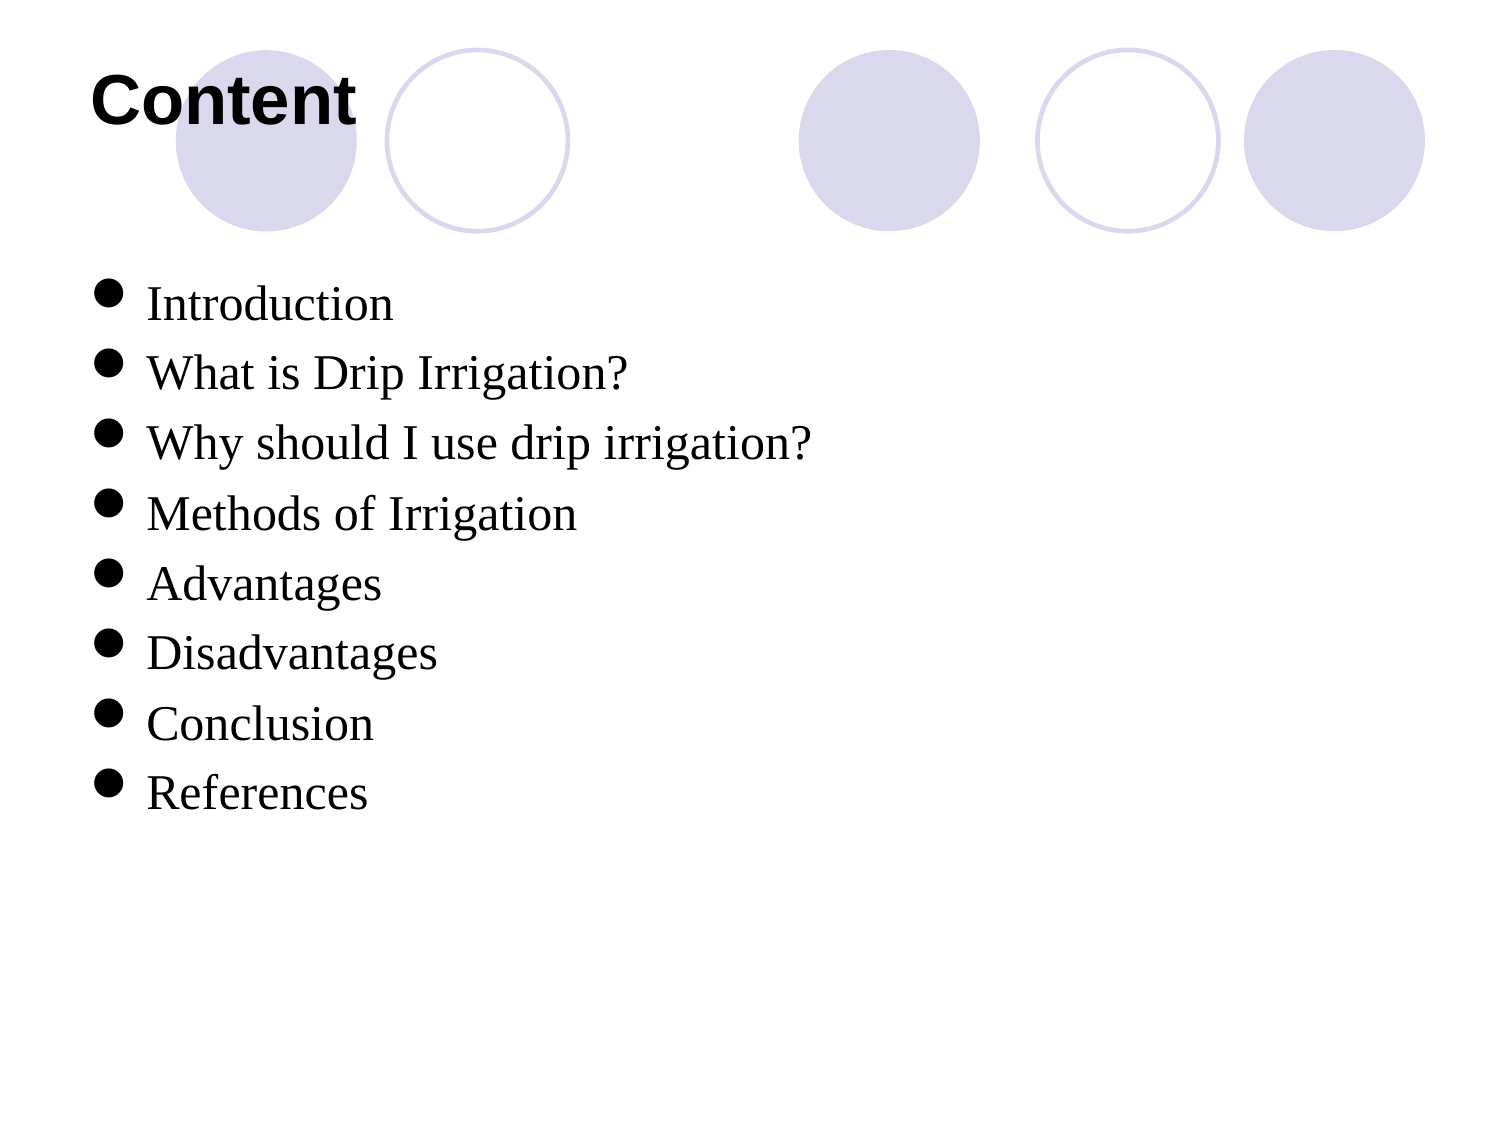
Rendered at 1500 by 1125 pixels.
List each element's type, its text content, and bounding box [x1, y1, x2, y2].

title Content [74, 44, 1426, 233]
list Introduction What is Drip Irrigation? Why should I use drip irrigation? Methods of Irrigation Advantages Disadvantages Conclusion References [74, 262, 1426, 1006]
